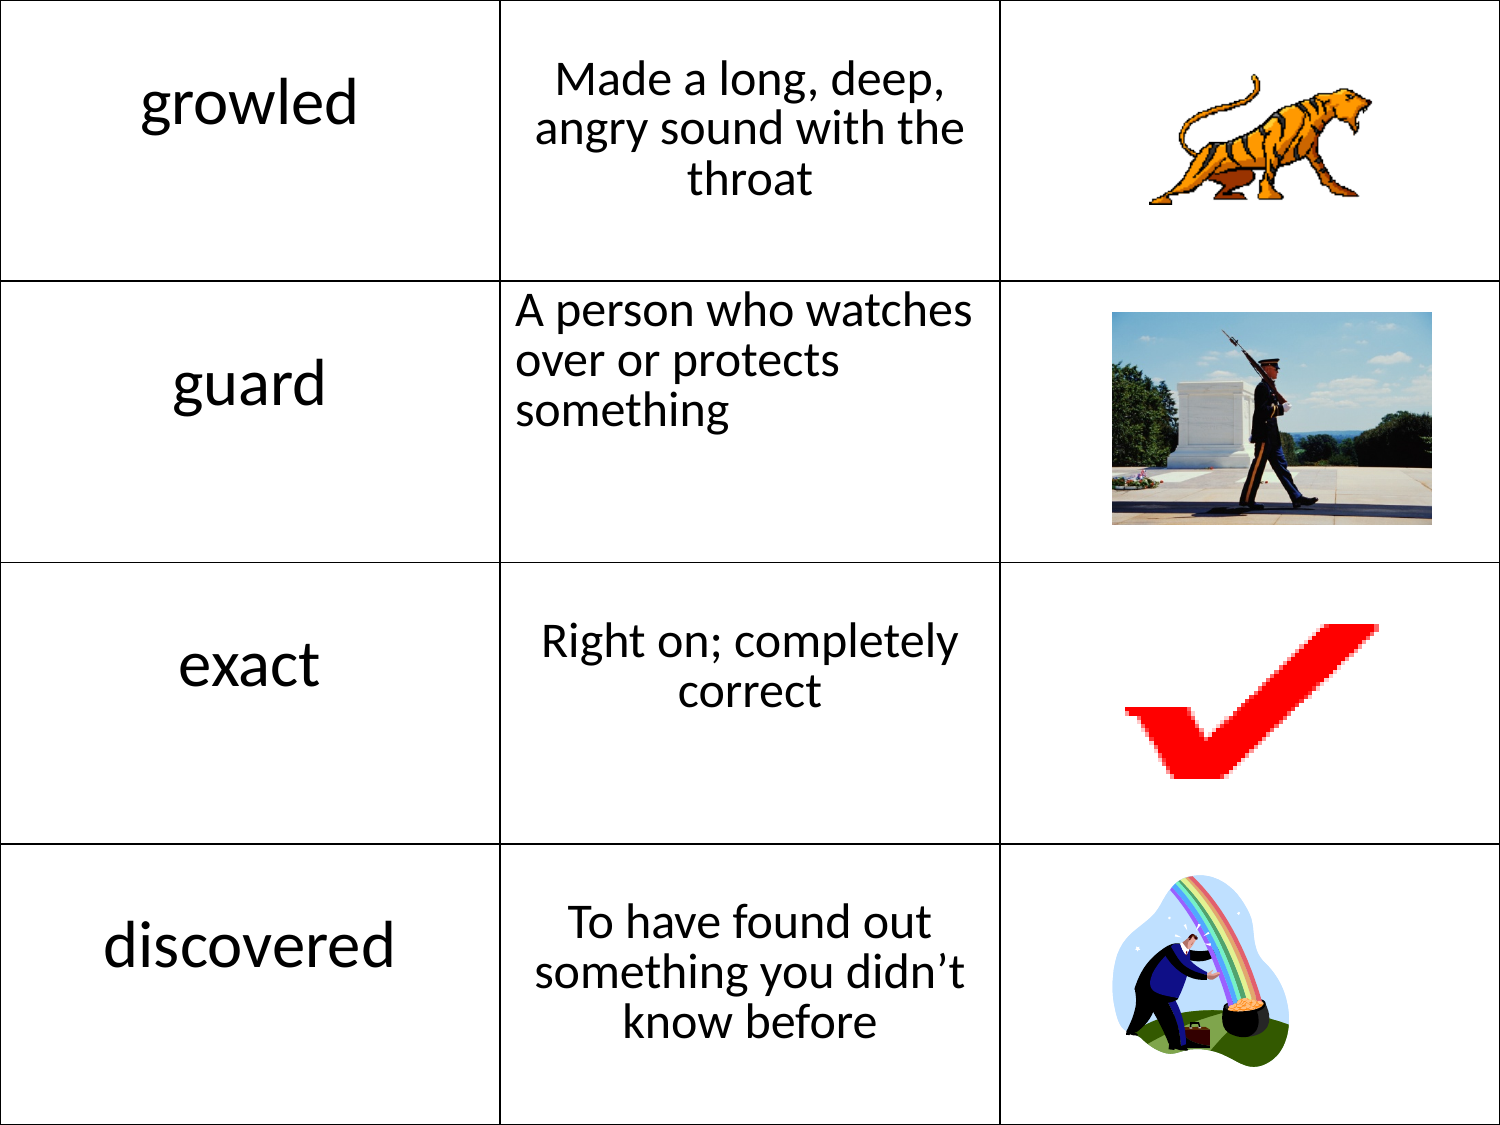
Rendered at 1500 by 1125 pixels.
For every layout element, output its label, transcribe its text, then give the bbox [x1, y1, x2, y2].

picture [1112, 312, 1432, 526]
table_cell [1001, 282, 1499, 562]
table_cell guard [1, 282, 499, 562]
table_cell A person who watches over or protects something [501, 282, 999, 562]
table_cell [1001, 845, 1499, 1124]
picture [1124, 624, 1379, 780]
table_cell To have found out something you didn’t know before [501, 845, 999, 1124]
table_header Made a long, deep, angry sound with the throat [501, 1, 999, 280]
table_cell [1001, 563, 1499, 843]
table_header [1001, 1, 1499, 280]
table_header growled [1, 1, 499, 280]
table_cell exact [1, 563, 499, 843]
table_cell discovered [1, 845, 499, 1124]
picture [1112, 874, 1290, 1068]
picture [1149, 49, 1374, 205]
table_cell Right on; completely correct [501, 563, 999, 843]
